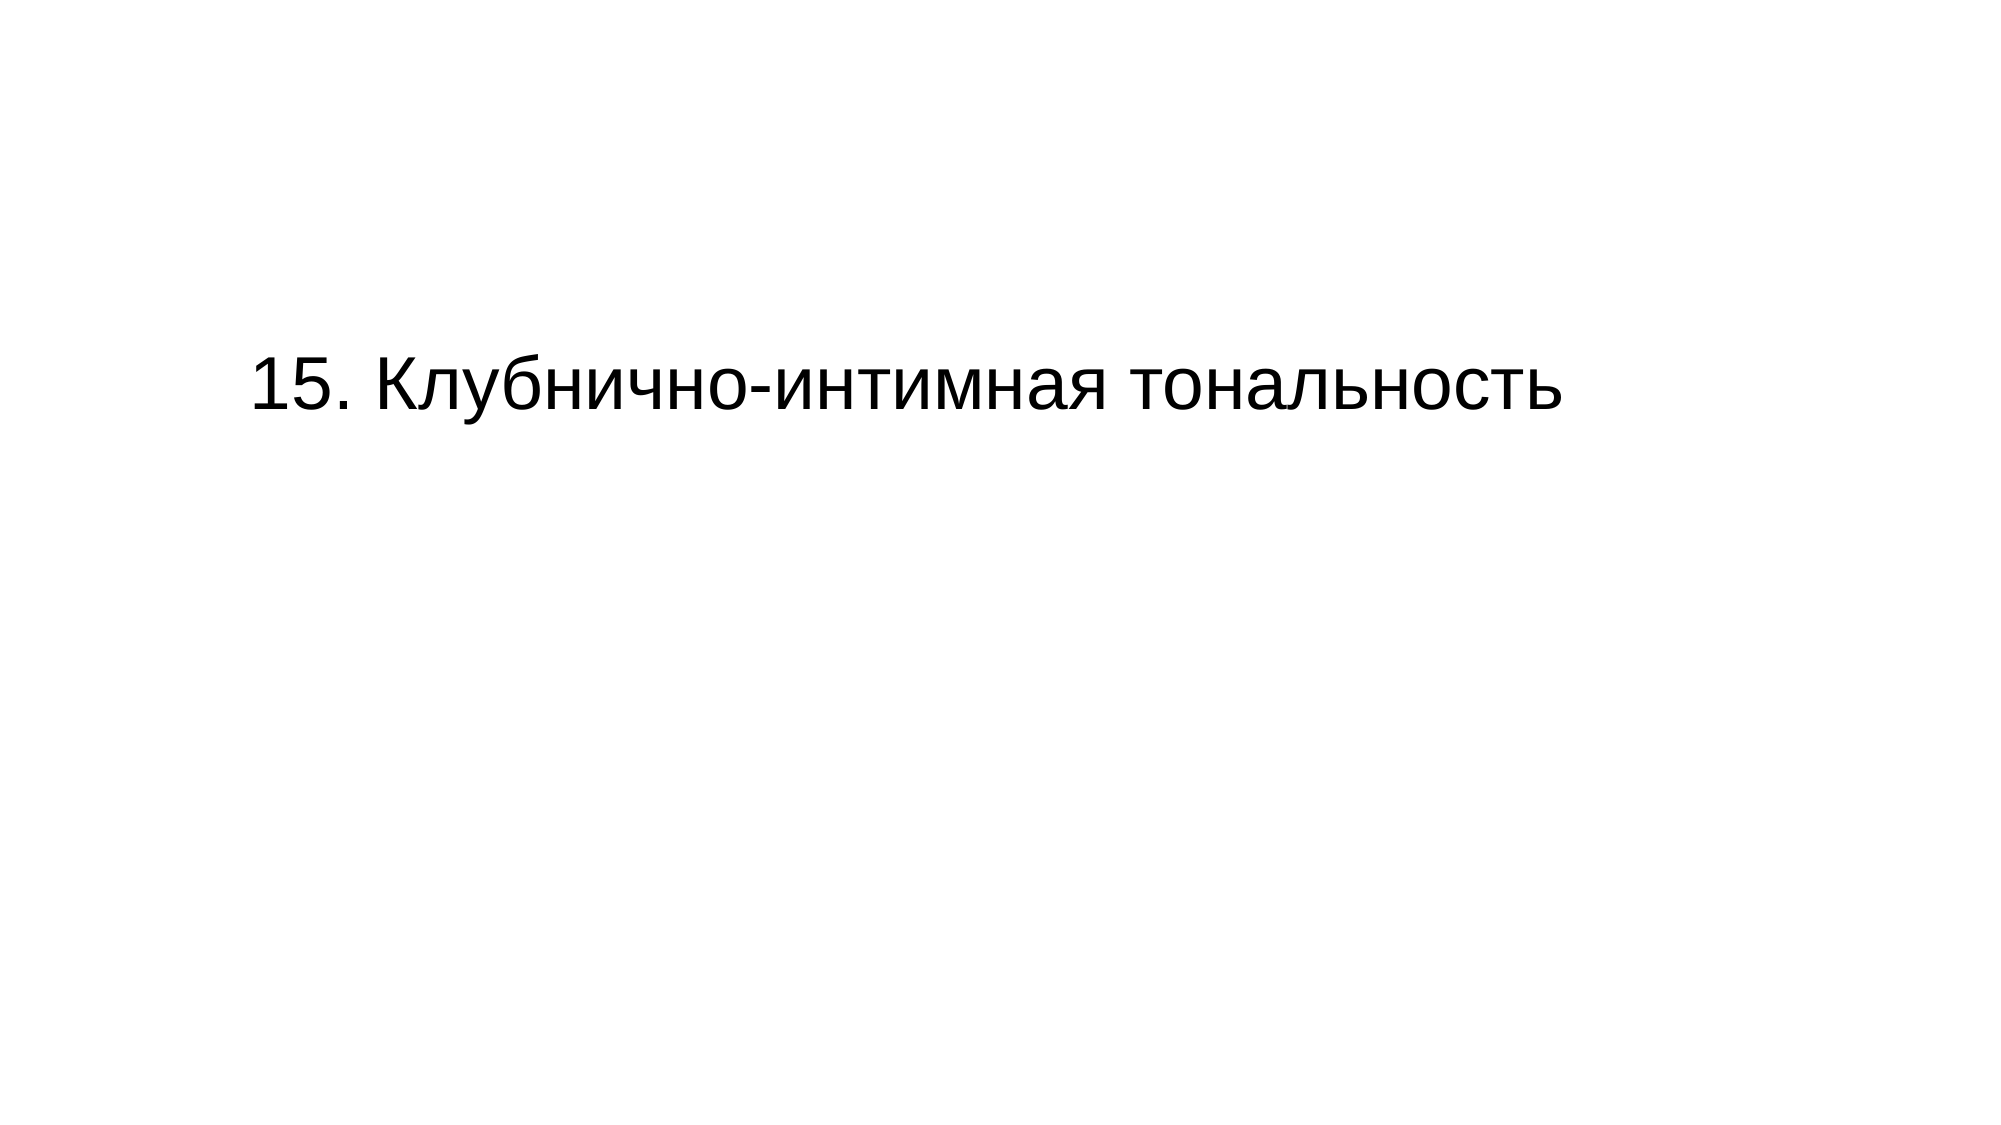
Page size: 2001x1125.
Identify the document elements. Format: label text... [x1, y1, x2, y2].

title 15. Клубнично-интимная тональность [249, 184, 1750, 576]
